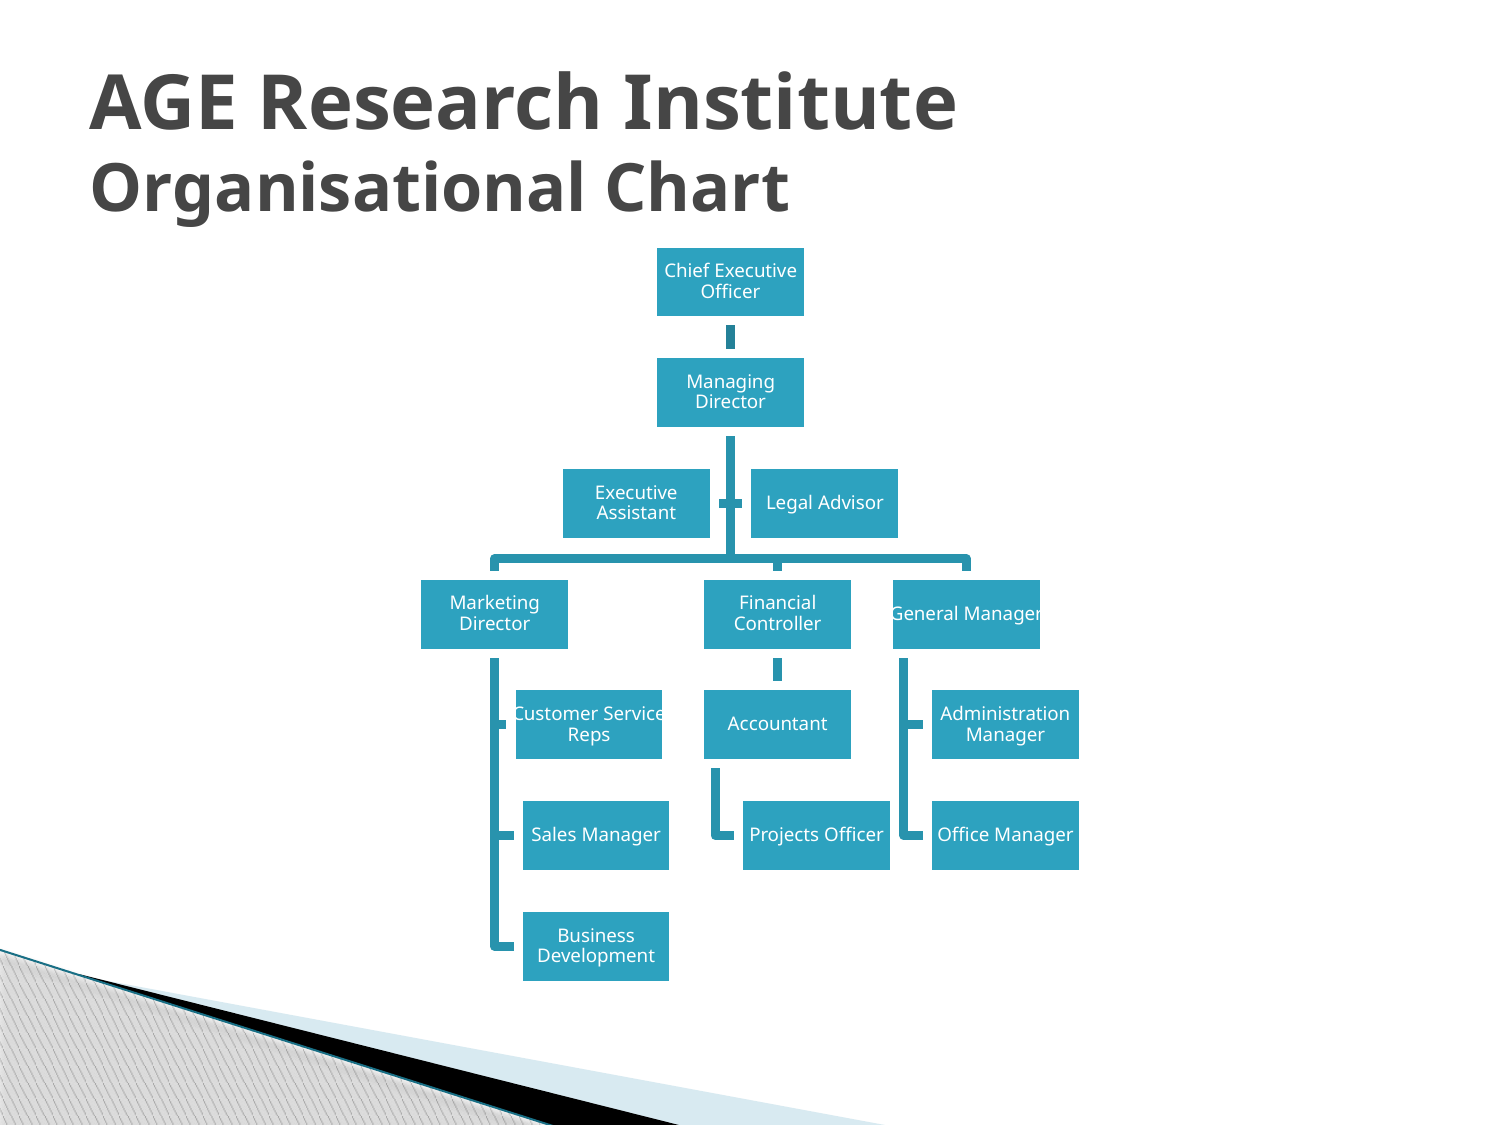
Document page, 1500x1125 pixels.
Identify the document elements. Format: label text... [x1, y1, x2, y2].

title AGE Research Institute Organisational Chart [75, 45, 1425, 233]
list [74, 242, 1426, 986]
